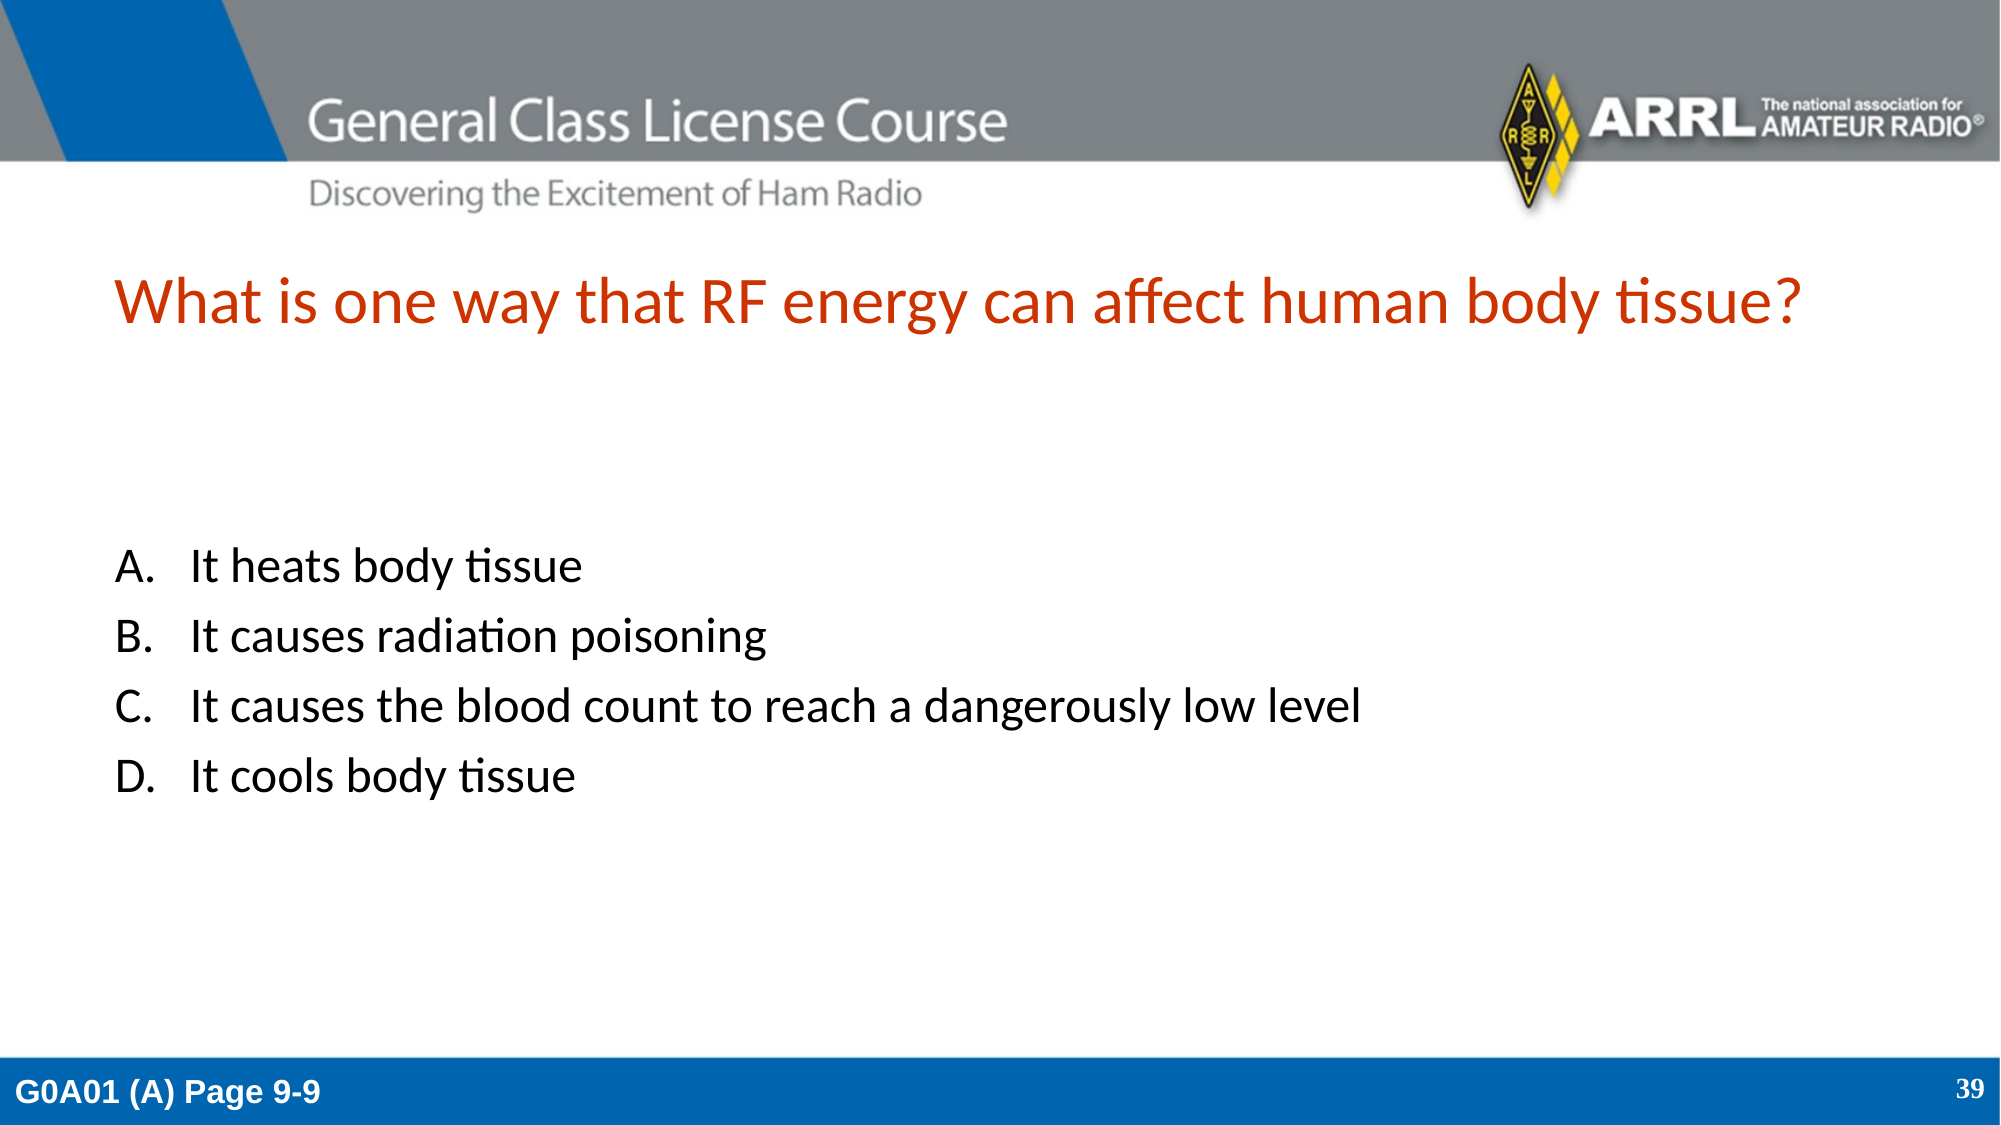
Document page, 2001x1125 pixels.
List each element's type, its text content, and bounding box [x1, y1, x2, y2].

list It heats body tissue It causes radiation poisoning It causes the blood count to reach a dangerously low level It cools body tissue [99, 525, 1900, 1005]
text_box 39 [1875, 1062, 2000, 1113]
text_box G0A01 (A) Page 9-9 [0, 1062, 1313, 1118]
picture [0, 0, 2001, 1125]
title What is one way that RF energy can affect human body tissue? [99, 249, 1900, 468]
